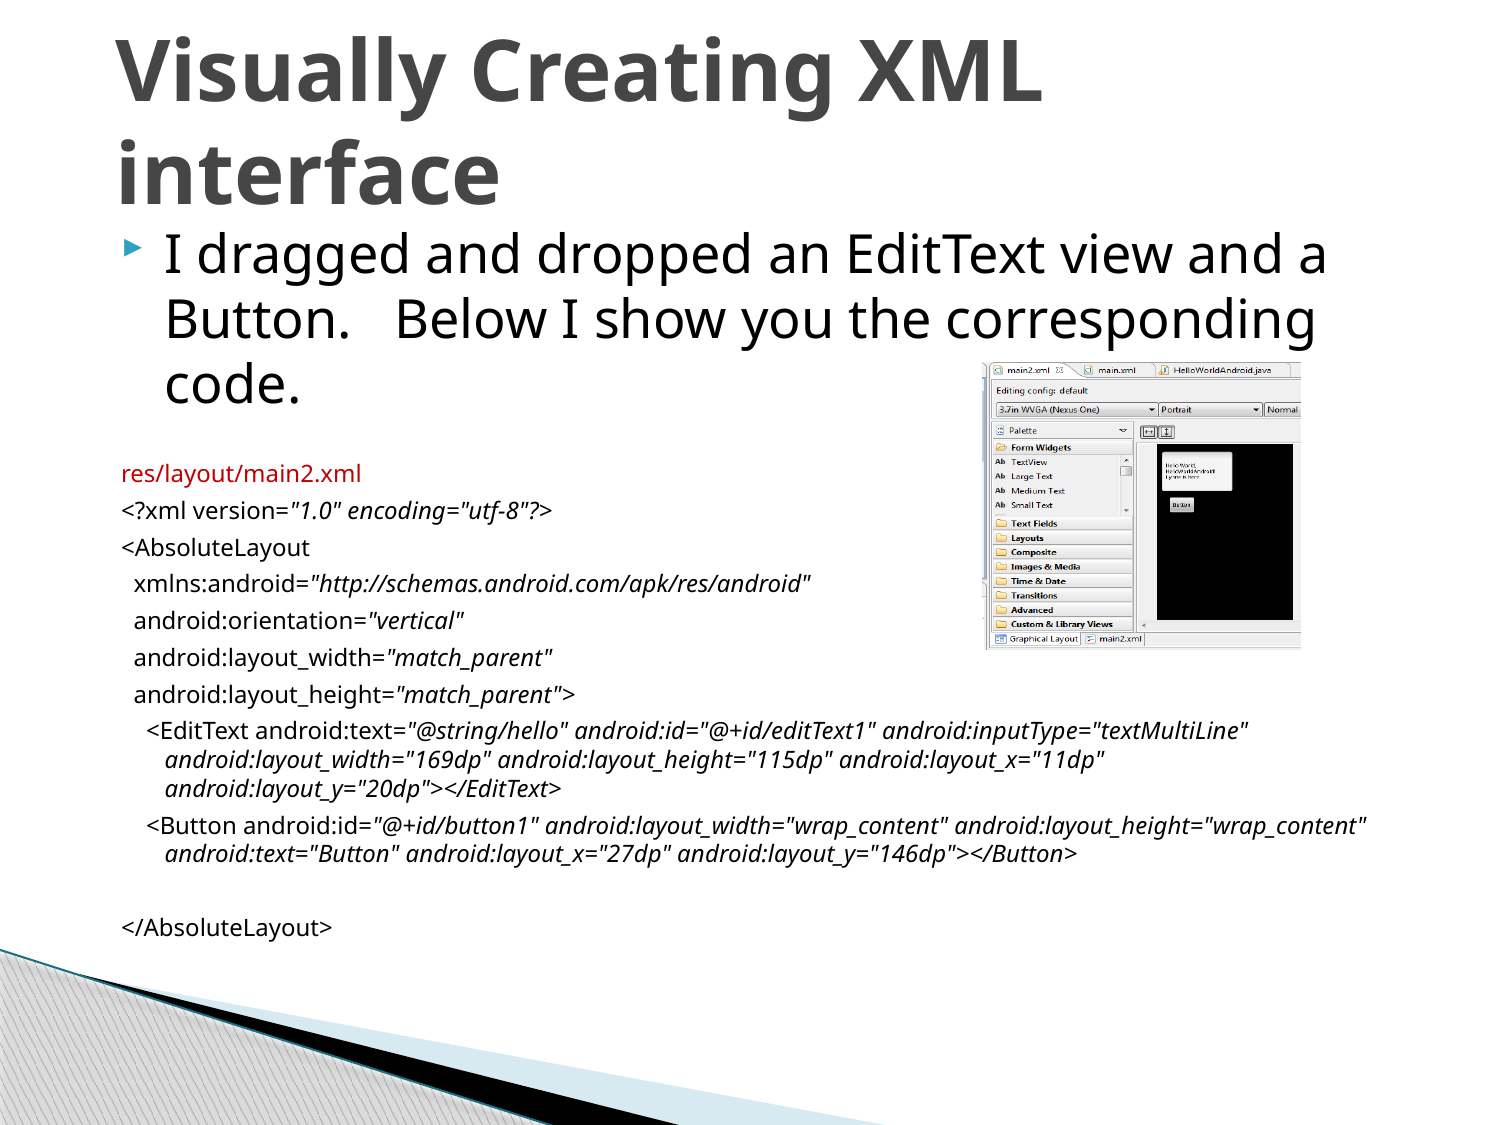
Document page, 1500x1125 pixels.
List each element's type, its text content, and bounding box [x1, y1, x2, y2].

list I dragged and dropped an EditText view and a Button. Below I show you the corresponding code. res/layout/main2.xml <?xml version="1.0" encoding="utf-8"?> <AbsoluteLayout xmlns:android="http://schemas.android.com/apk/res/android" android:orientation="vertical" android:layout_width="match_parent" android:layout_height="match_parent"> <EditText android:text="@string/hello" android:id="@+id/editText1" android:inputType="textMultiLine" android:layout_width="169dp" android:layout_height="115dp" android:layout_x="11dp" android:layout_y="20dp"></EditText> <Button android:id="@+id/button1" android:layout_width="wrap_content" android:layout_height="wrap_content" android:text="Button" android:layout_x="27dp" android:layout_y="146dp"></Button> </AbsoluteLayout> [87, 212, 1425, 950]
title Visually Creating XML interface [100, 37, 1438, 200]
picture [981, 362, 1302, 651]
